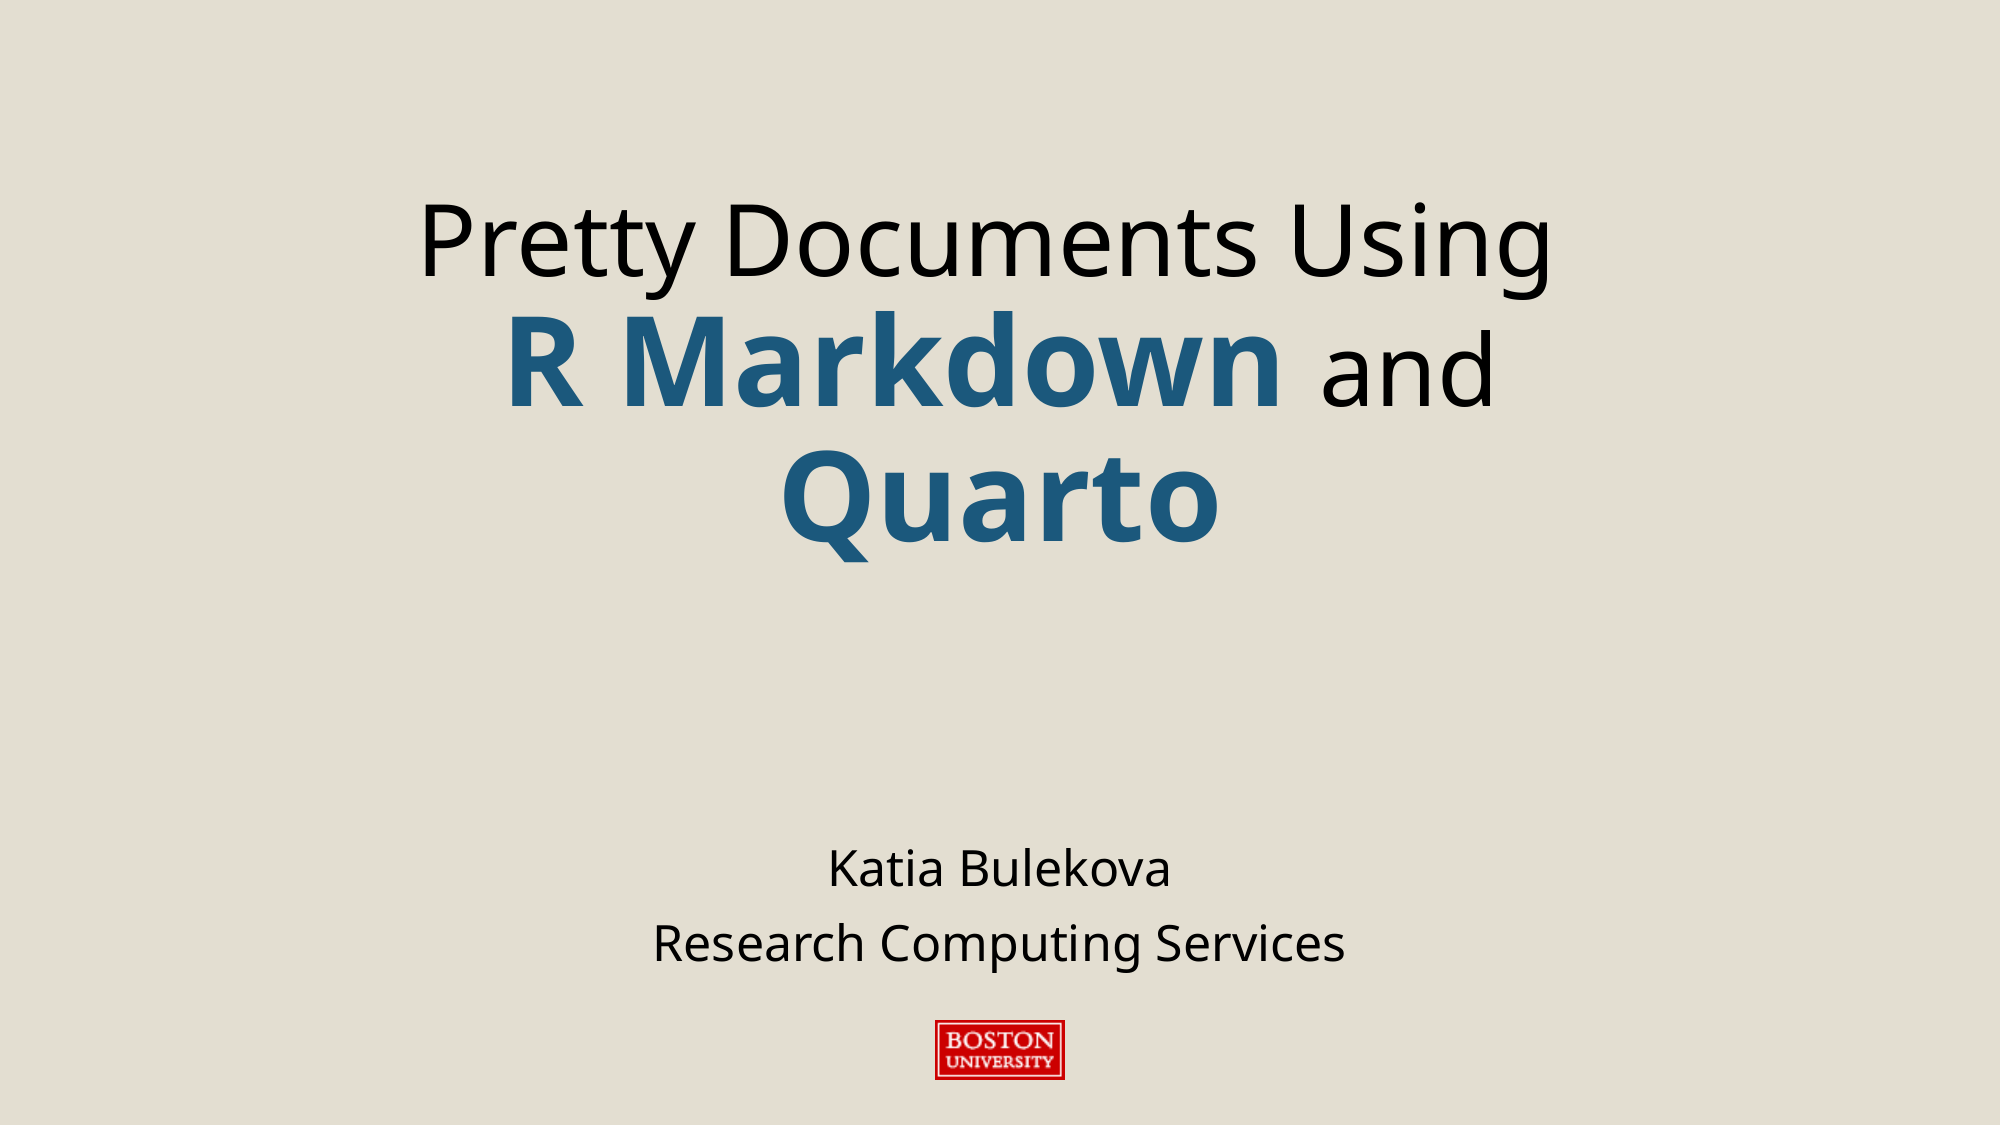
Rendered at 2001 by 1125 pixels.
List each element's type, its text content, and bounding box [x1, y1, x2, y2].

picture [935, 1020, 1065, 1080]
subtitle Katia Bulekova Research Computing Services [249, 835, 1750, 1108]
title Pretty Documents Using R Markdown and Quarto [249, 184, 1750, 576]
